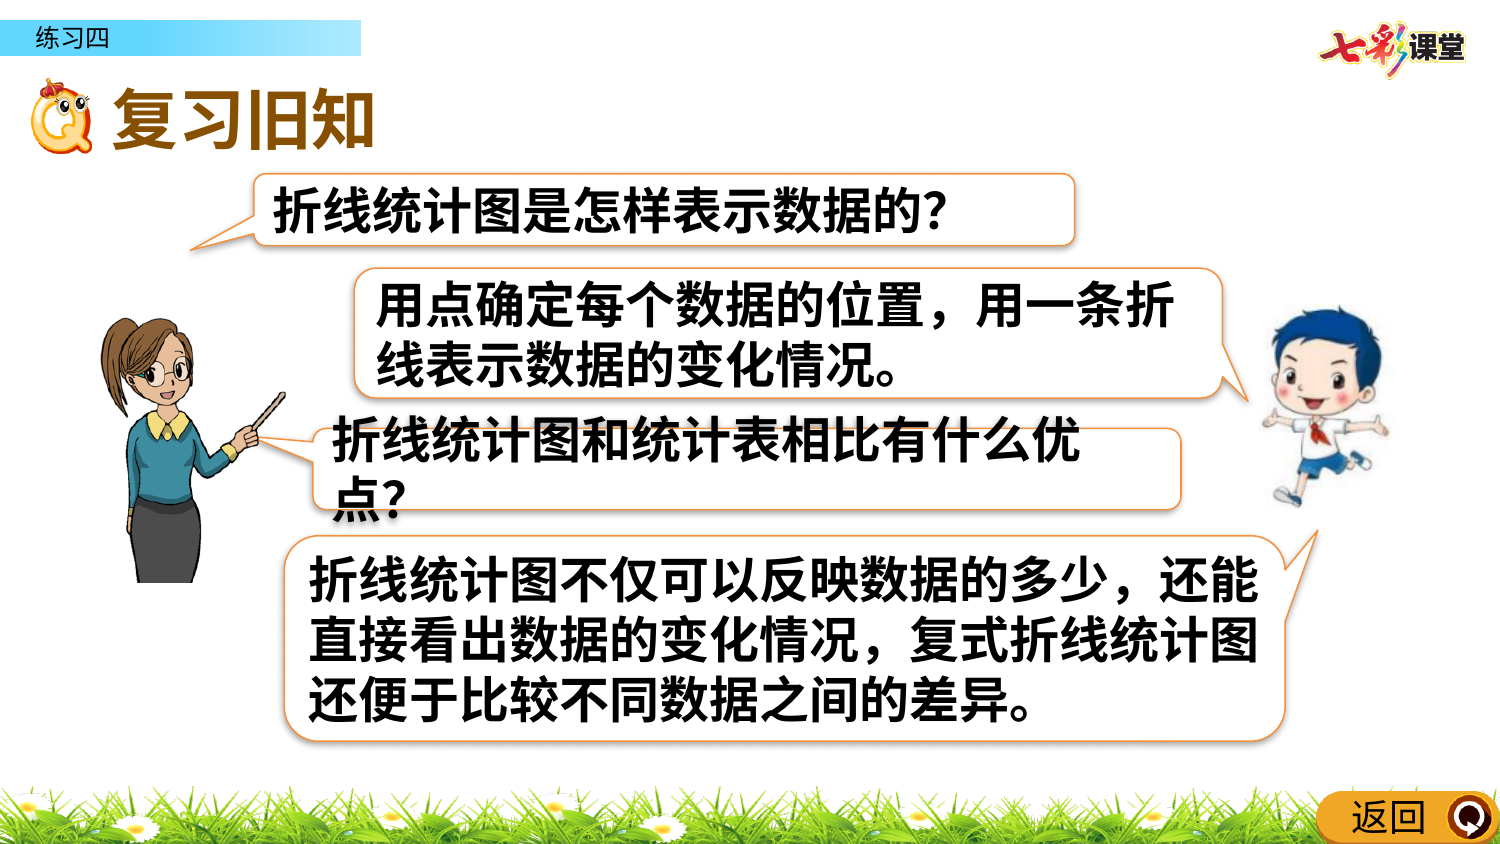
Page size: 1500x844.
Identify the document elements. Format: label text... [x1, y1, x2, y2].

picture [1258, 304, 1394, 510]
picture [1316, 20, 1468, 80]
text_box 折线统计图和统计表相比有什么优点？ [290, 427, 1182, 511]
text_box 复习旧知 [100, 72, 404, 164]
picture [0, 786, 1500, 844]
text_box 折线统计图是怎样表示数据的？ [189, 172, 1076, 252]
text_box 用点确定每个数据的位置，用一条折线表示数据的变化情况。 [353, 267, 1249, 403]
picture [100, 316, 286, 583]
text_box 折线统计图不仅可以反映数据的多少，还能直接看出数据的变化情况，复式折线统计图还便于比较不同数据之间的差异。 [283, 529, 1319, 743]
picture [31, 78, 92, 154]
